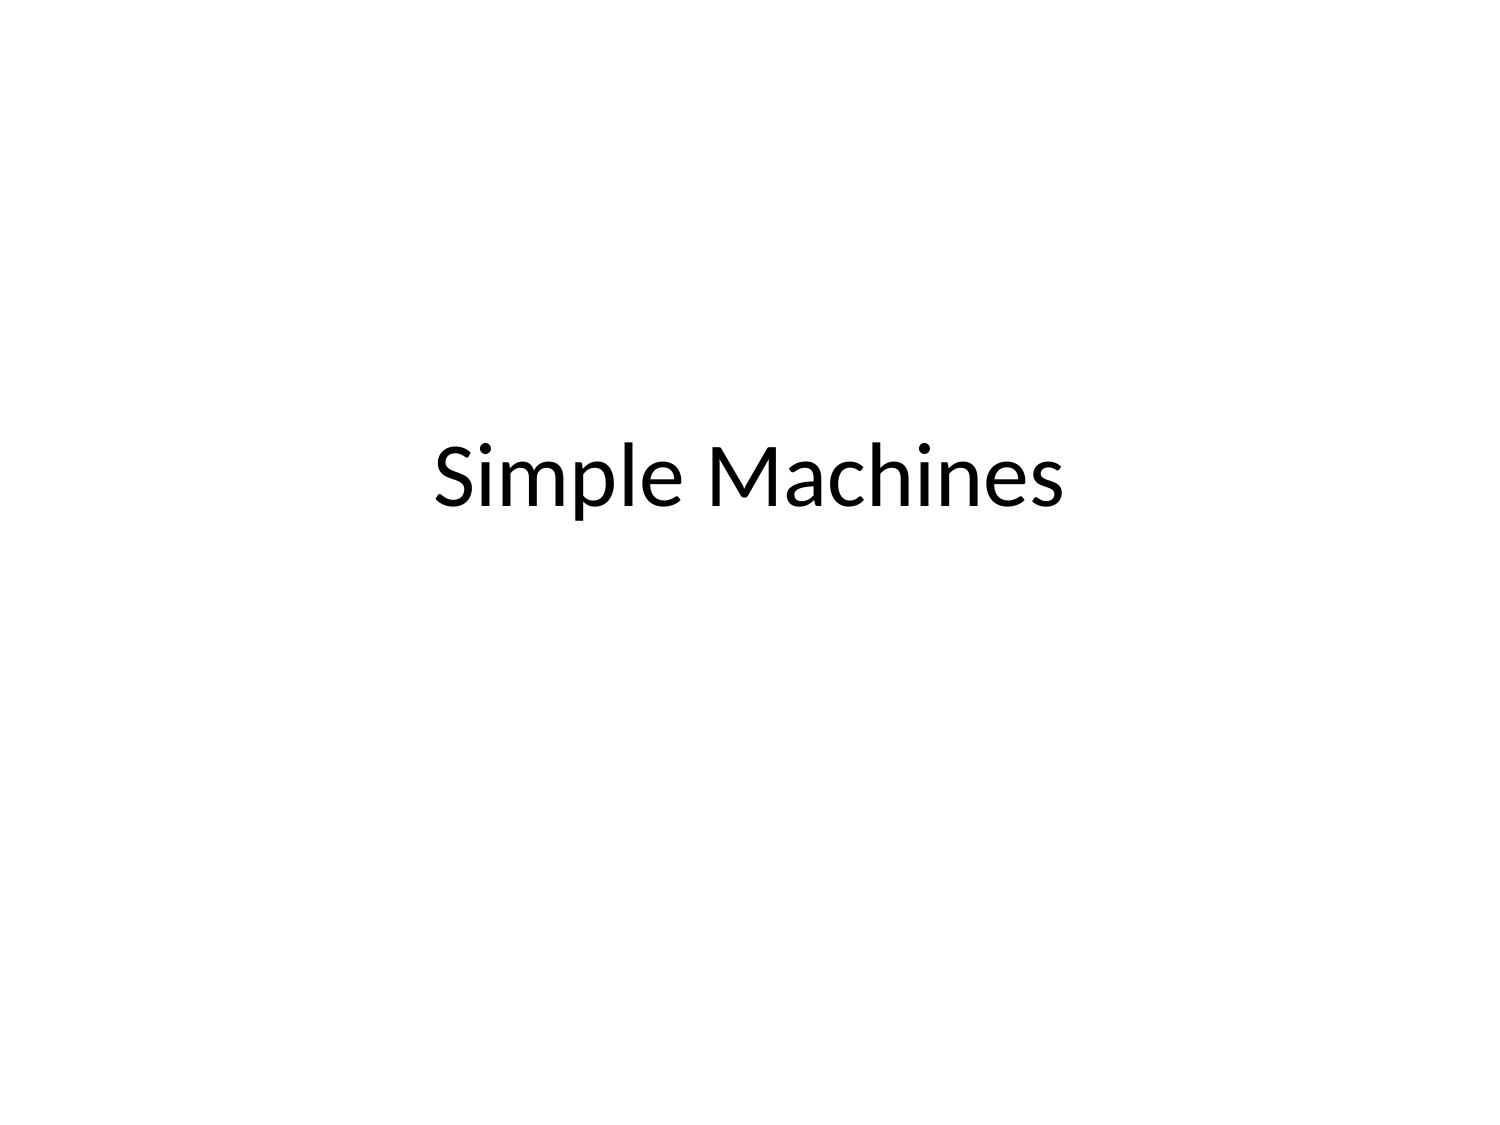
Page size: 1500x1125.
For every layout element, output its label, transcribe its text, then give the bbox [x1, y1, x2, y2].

title Simple Machines [112, 349, 1388, 591]
